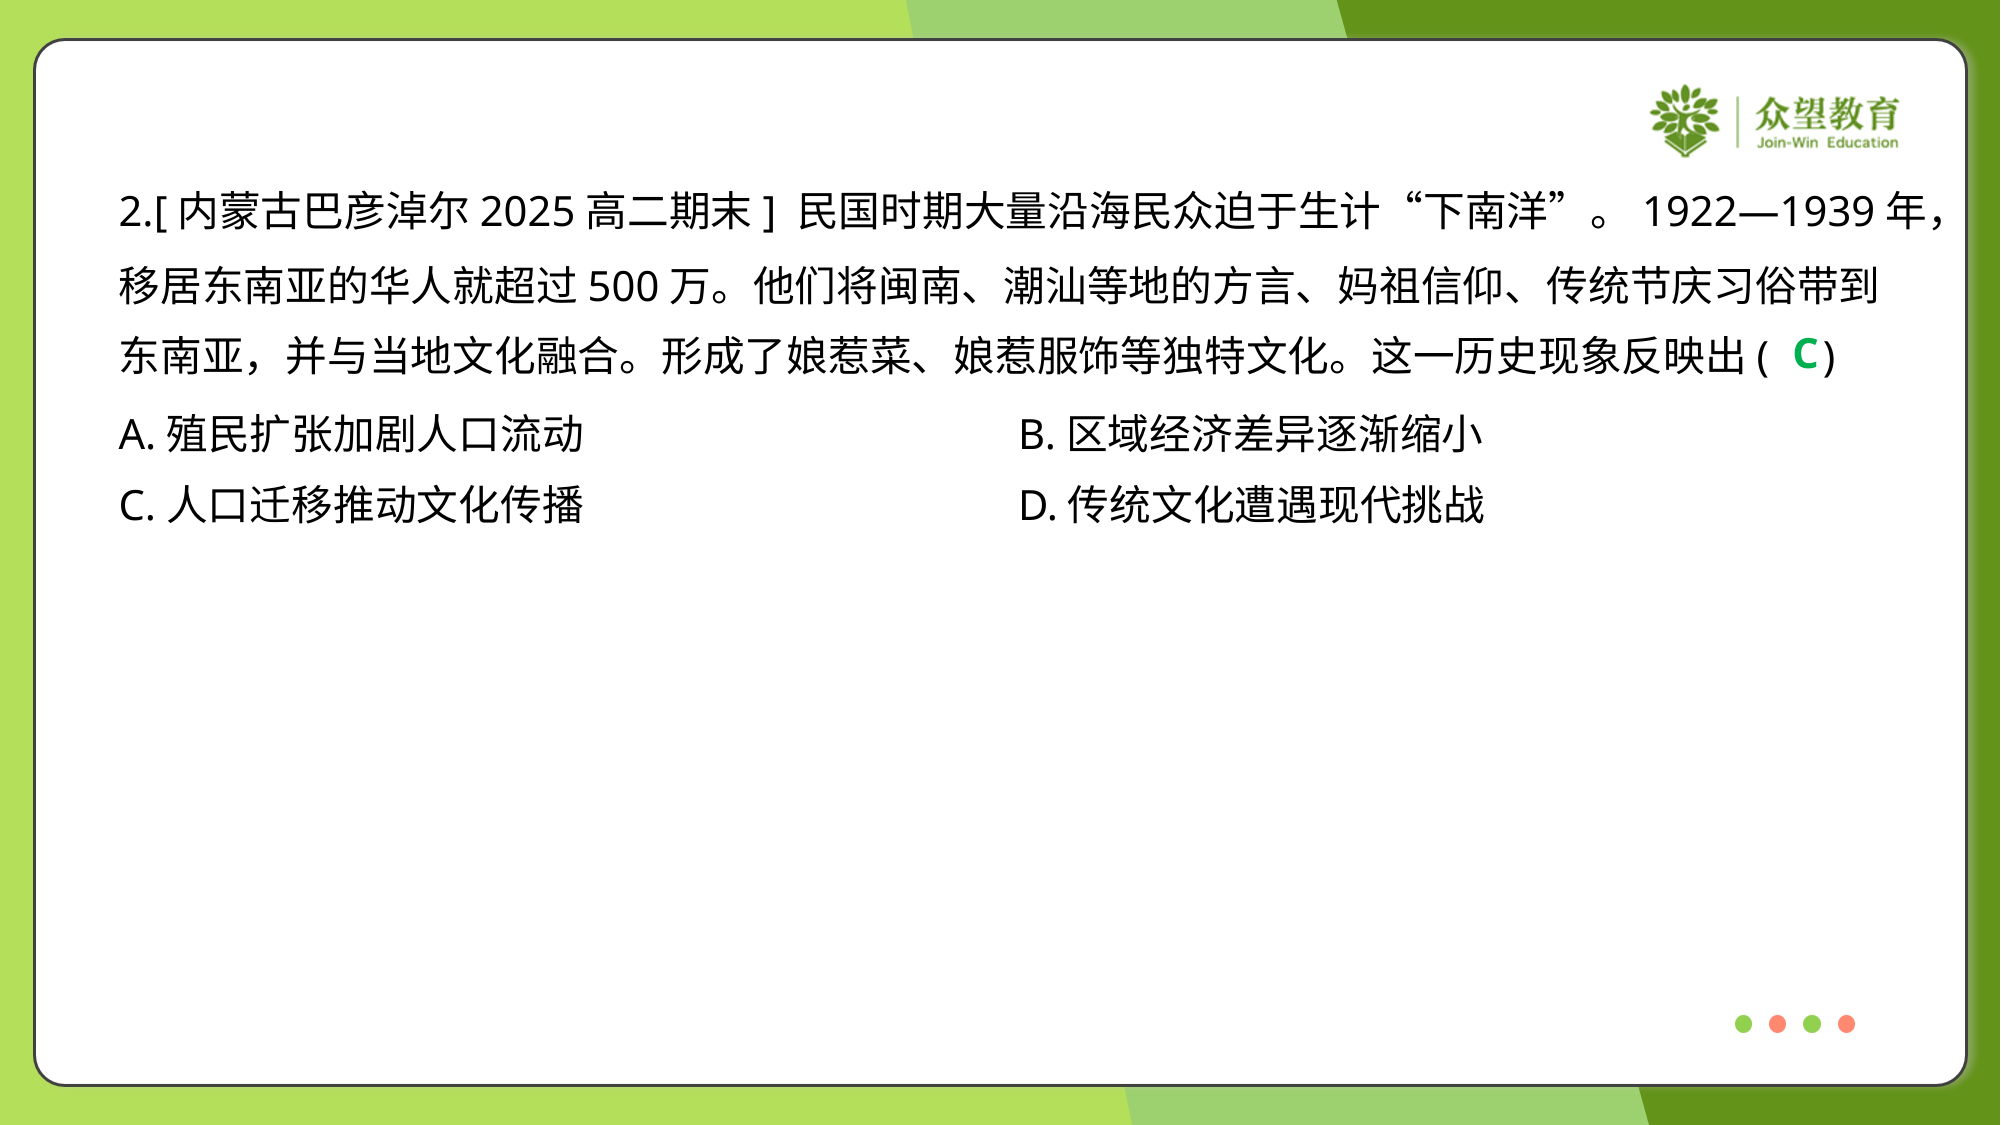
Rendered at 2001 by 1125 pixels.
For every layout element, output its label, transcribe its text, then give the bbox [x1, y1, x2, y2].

text_box A.殖民扩张加剧人口流动 B.区域经济差异逐渐缩小 C.人口迁移推动文化传播 D.传统文化遭遇现代挑战 [118, 382, 1883, 522]
text_box 2.[内蒙古巴彦淖尔2025高二期末] 民国时期大量沿海民众迫于生计“下南洋”。1922—1939年， 移居东南亚的华人就超过500万。他们将闽南、潮汕等地的方言、妈祖信仰、传统节庆习俗带到 东南亚，并与当地文化融合。形成了娘惹菜、娘惹服饰等独特文化。这一历史现象反映出( ) [118, 159, 1883, 373]
text_box C [1776, 306, 1835, 371]
picture [0, 0, 2000, 1125]
